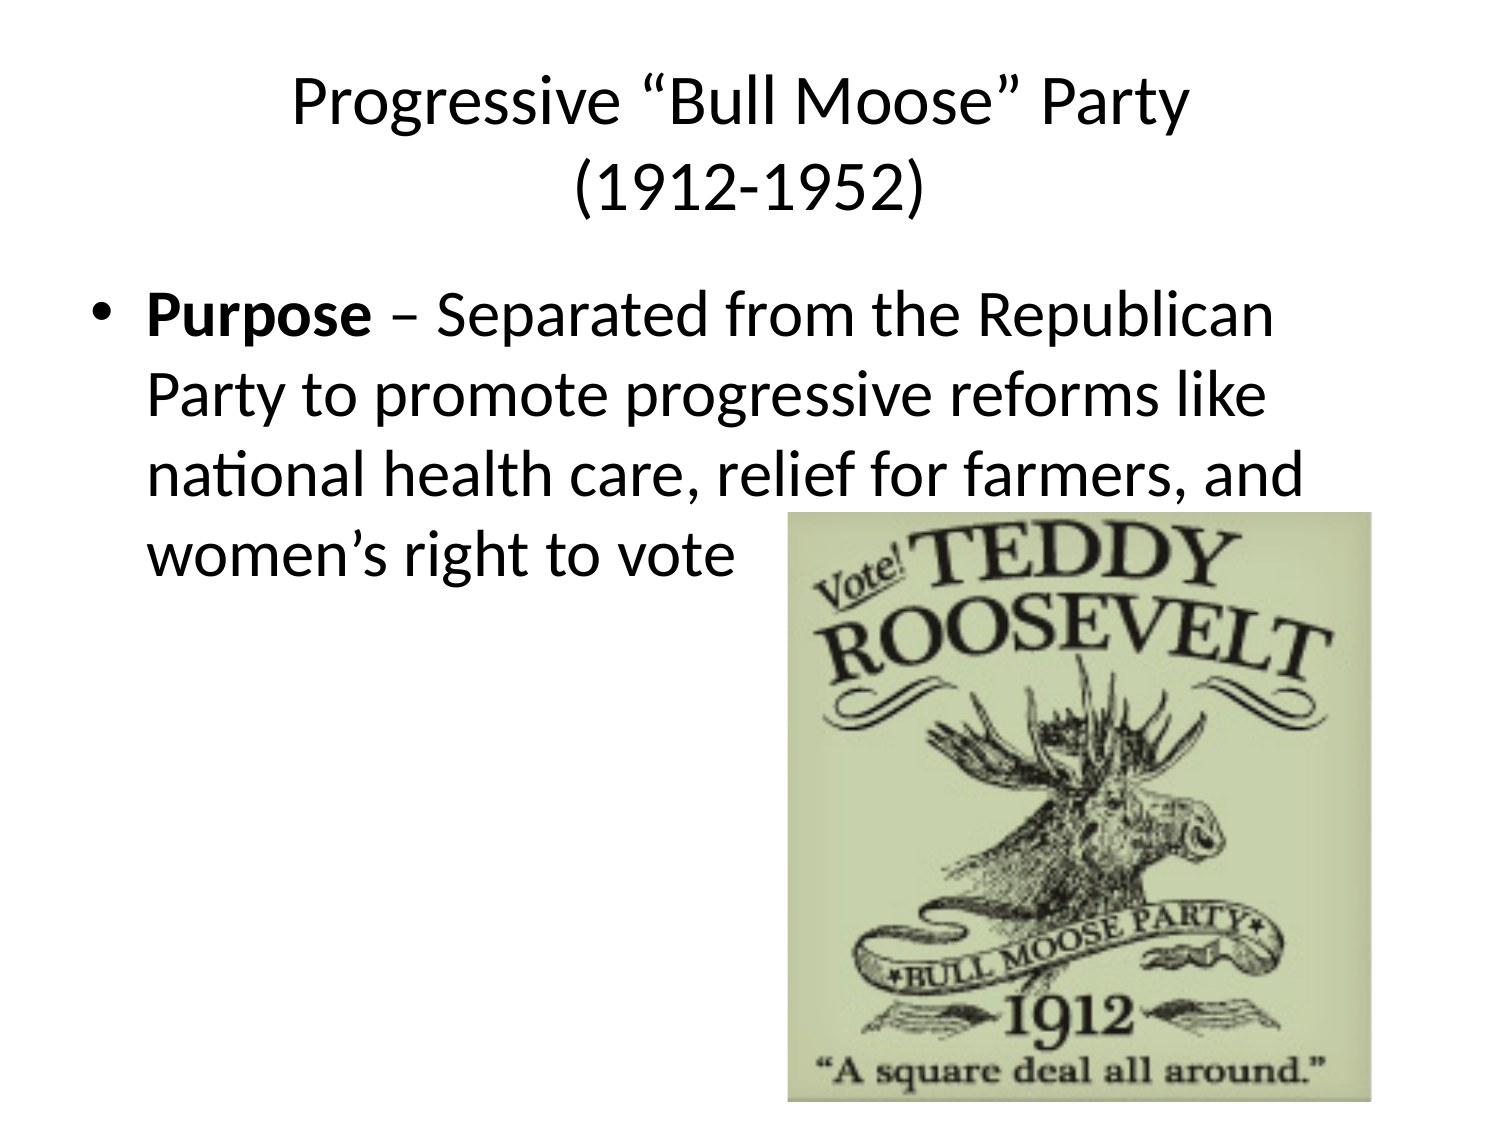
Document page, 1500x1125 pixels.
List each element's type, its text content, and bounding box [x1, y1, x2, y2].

picture [787, 512, 1372, 1102]
list Purpose – Separated from the Republican Party to promote progressive reforms like national health care, relief for farmers, and women’s right to vote [75, 262, 1425, 1005]
title Progressive “Bull Moose” Party (1912-1952) [75, 45, 1425, 233]
